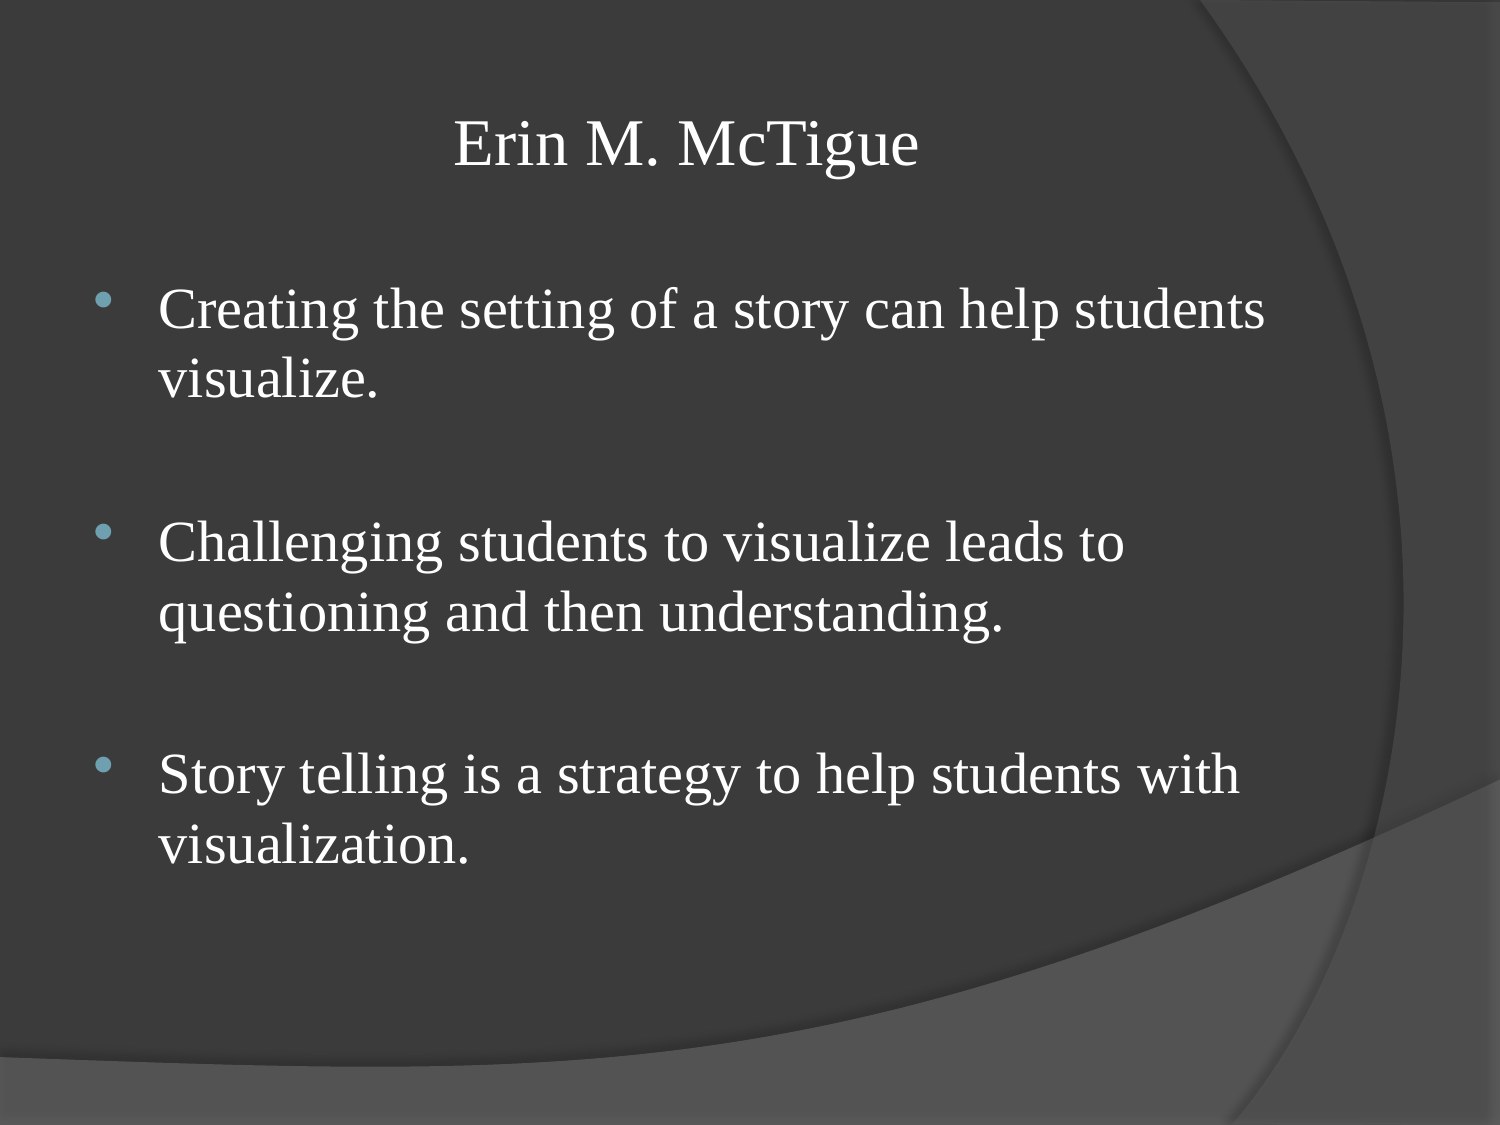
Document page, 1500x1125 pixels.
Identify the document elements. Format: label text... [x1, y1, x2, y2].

list Creating the setting of a story can help students visualize. Challenging students to visualize leads to questioning and then understanding. Story telling is a strategy to help students with visualization. [75, 262, 1300, 1005]
title Erin M. McTigue [75, 45, 1300, 233]
